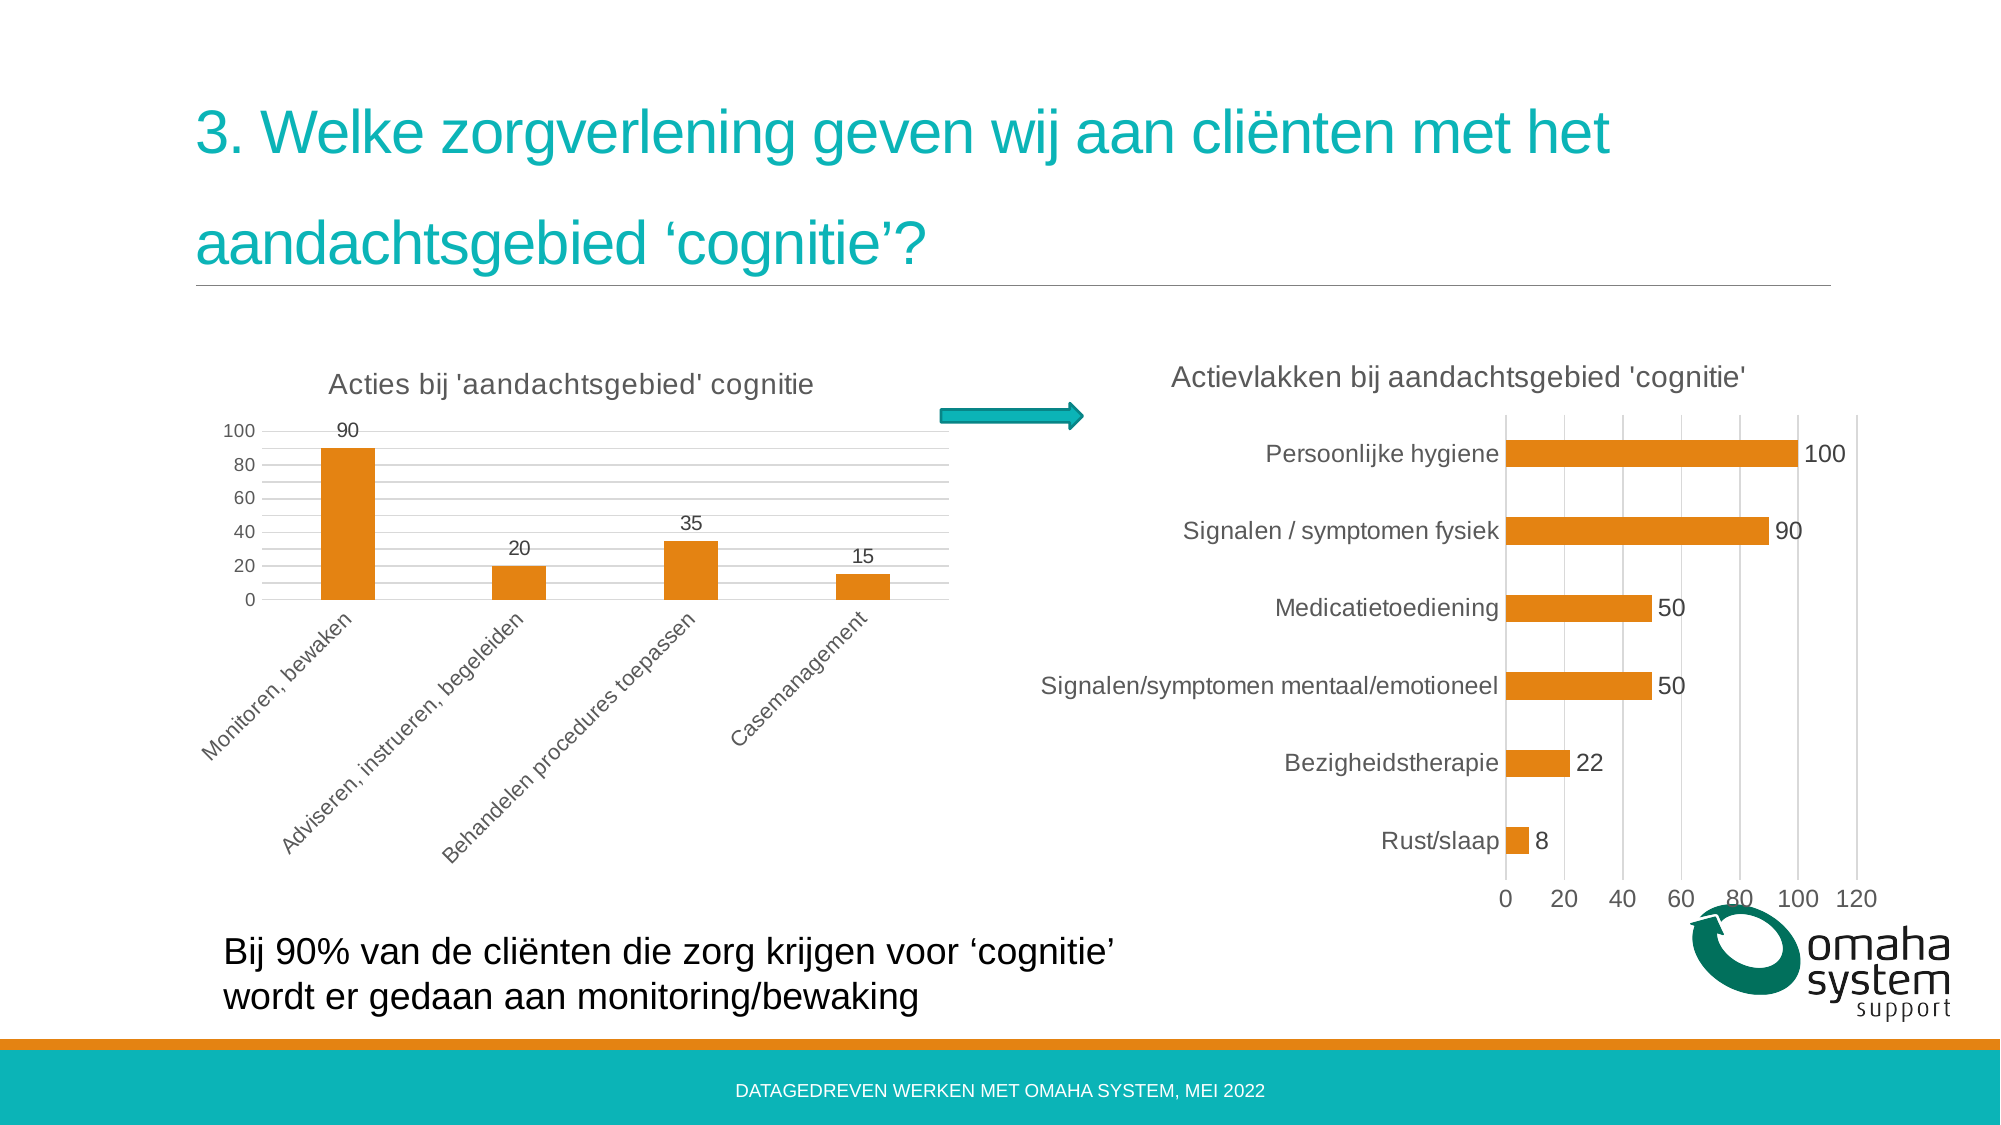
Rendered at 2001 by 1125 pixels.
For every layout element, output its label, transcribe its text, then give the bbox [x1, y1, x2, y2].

footer Datagedreven werken met Omaha System, mei 2022 [604, 1059, 1396, 1120]
text_box Bij 90% van de cliënten die zorg krijgen voor ‘cognitie’ wordt er gedaan aan monitoring/bewaking [208, 919, 1135, 1025]
picture [1690, 904, 1950, 1022]
chart [1022, 331, 1896, 925]
chart [179, 340, 965, 880]
title 3. Welke zorgverlening geven wij aan cliënten met het aandachtsgebied ‘cognitie’? [180, 47, 1830, 285]
text_box [972, 408, 1019, 424]
